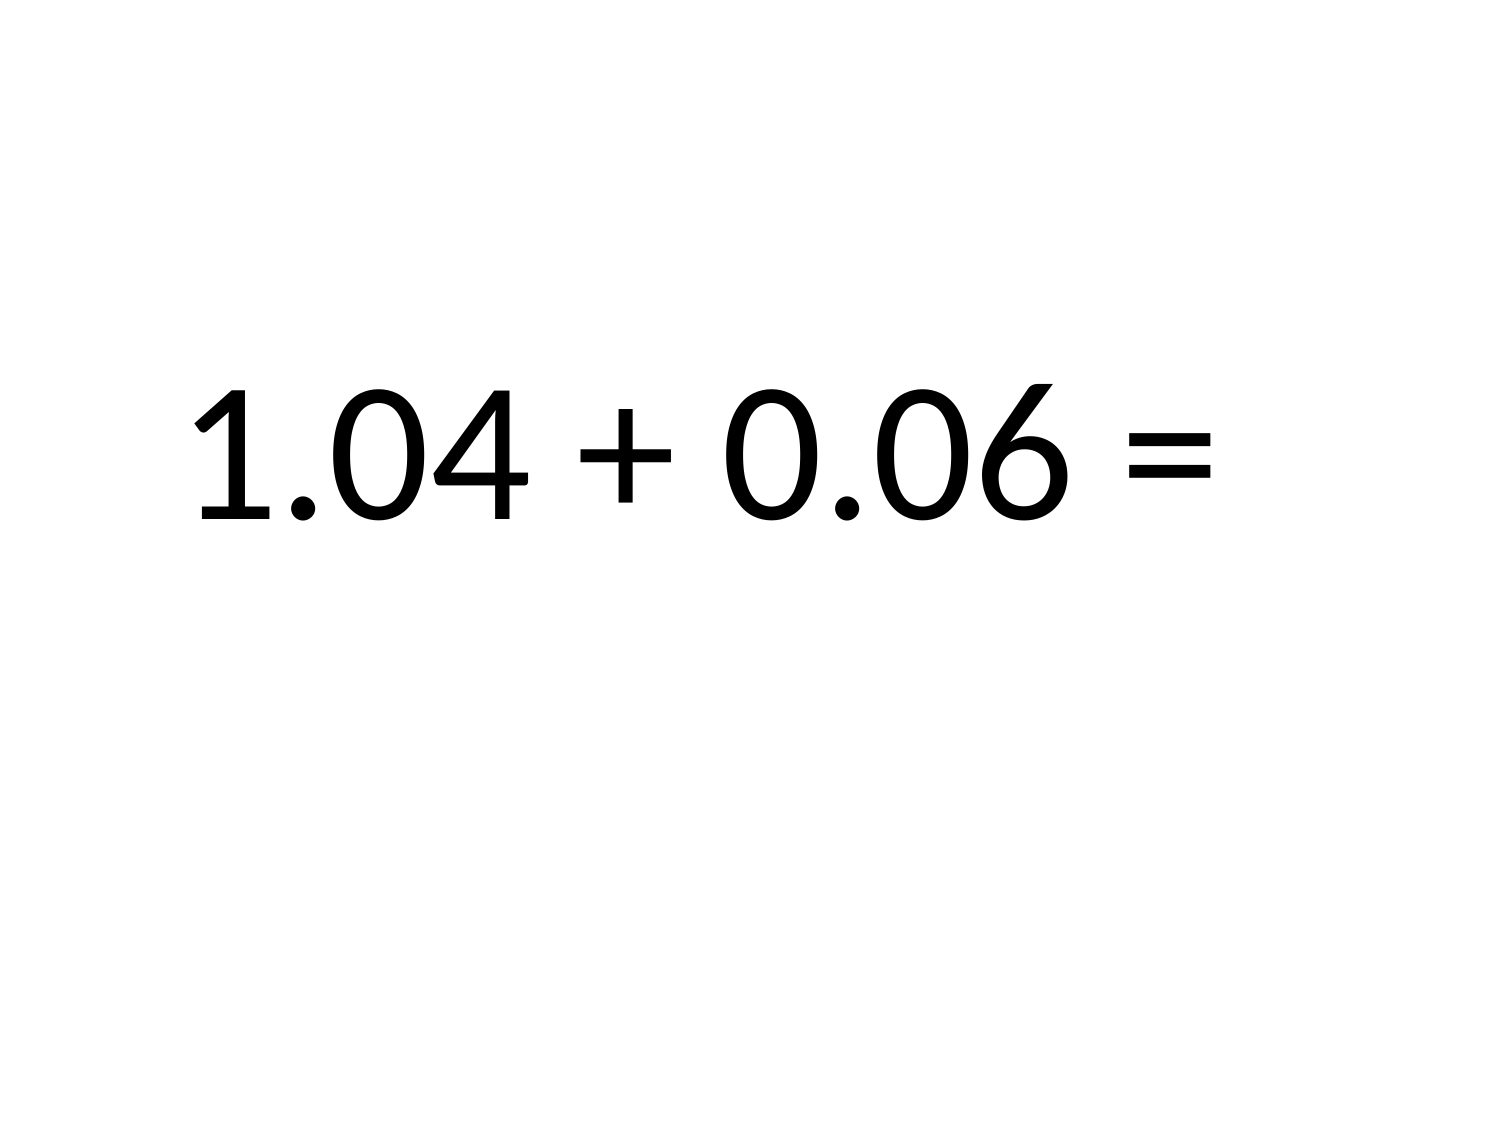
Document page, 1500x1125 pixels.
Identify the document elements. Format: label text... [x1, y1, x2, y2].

text_box 1.04 + 0.06 = [162, 312, 1388, 568]
